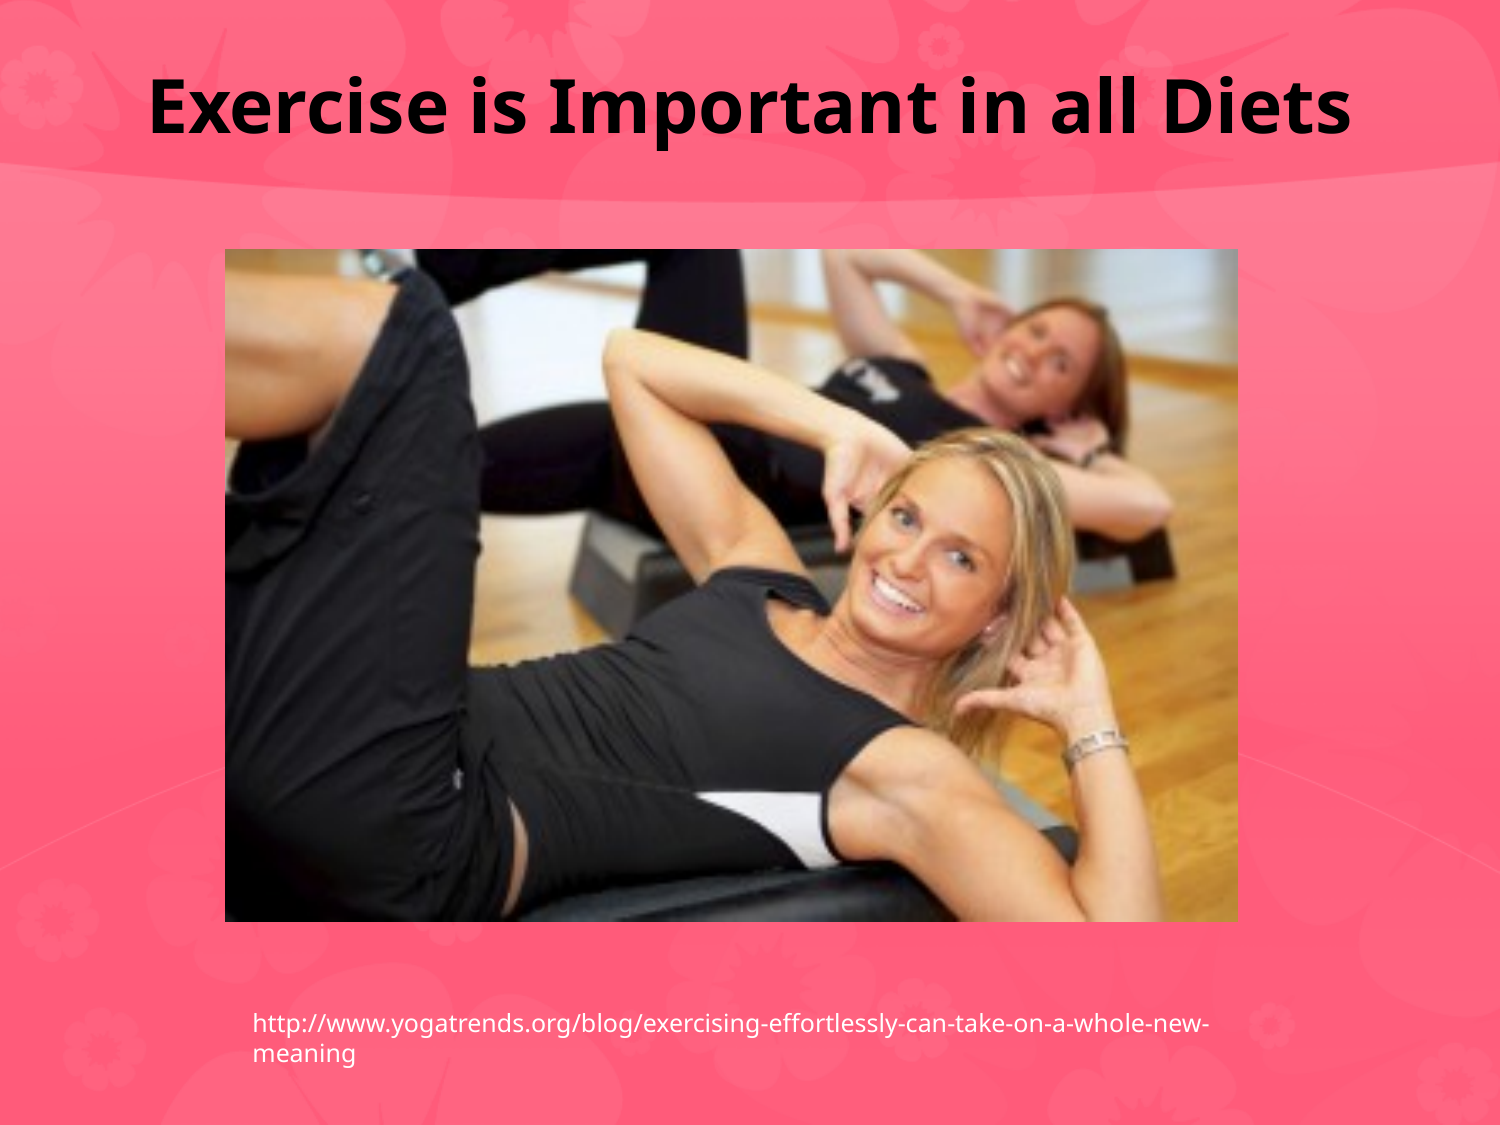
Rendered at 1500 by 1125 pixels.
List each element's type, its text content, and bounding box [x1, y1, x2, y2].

text_box http://www.yogatrends.org/blog/exercising-effortlessly-can-take-on-a-whole-new-meaning [237, 999, 1250, 1075]
picture [0, 0, 1500, 1125]
title Exercise is Important in all Diets [127, 14, 1372, 203]
